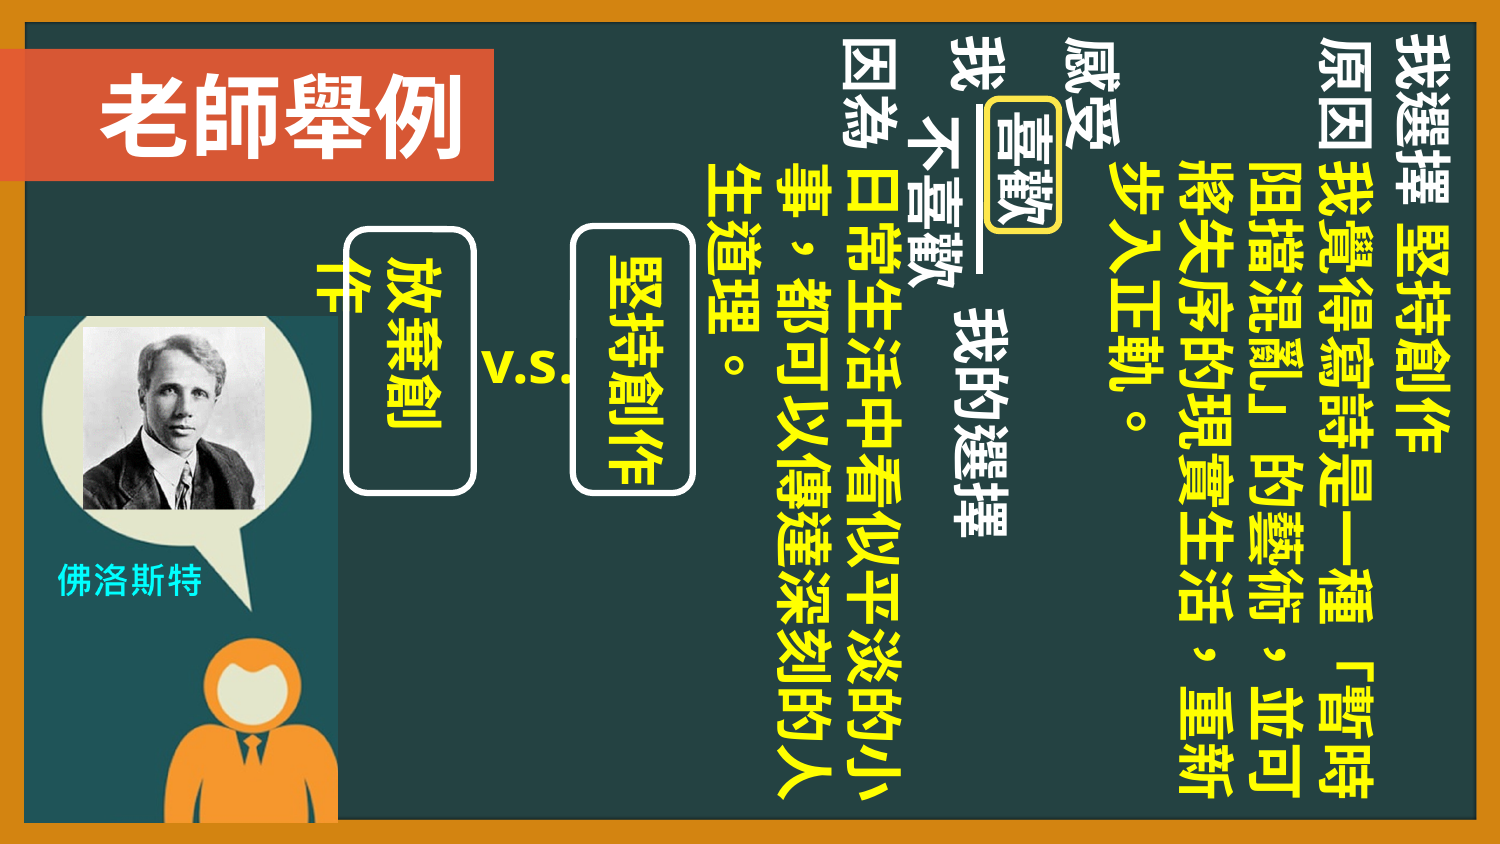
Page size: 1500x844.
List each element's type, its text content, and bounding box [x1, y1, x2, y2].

text_box 堅持創作 [1391, 206, 1467, 458]
text_box 喜歡 [968, 95, 1070, 229]
text_box 日常生活中看似平淡的小 事，都可以傳達深刻的人 生道理。 [675, 146, 919, 810]
text_box 我覺得寫詩是一種「暫時 阻擋混亂」的藝術，並可 將失序的現實生活，重新 步入正軌。 [1077, 145, 1391, 809]
text_box 不喜歡 [914, 100, 980, 293]
text_box [985, 97, 1061, 232]
text_box 原因 [1289, 21, 1391, 145]
text_box 老師舉例 [0, 48, 495, 182]
text_box 因為 [813, 20, 914, 146]
text_box 我的選擇 [924, 291, 1026, 543]
text_box v.s. [475, 318, 571, 403]
text_box 我選擇 [1365, 17, 1467, 206]
text_box [571, 224, 694, 495]
text_box 感受 [1034, 21, 1136, 155]
text_box 我 [921, 19, 1023, 94]
picture [0, 0, 1500, 844]
text_box [345, 228, 475, 495]
